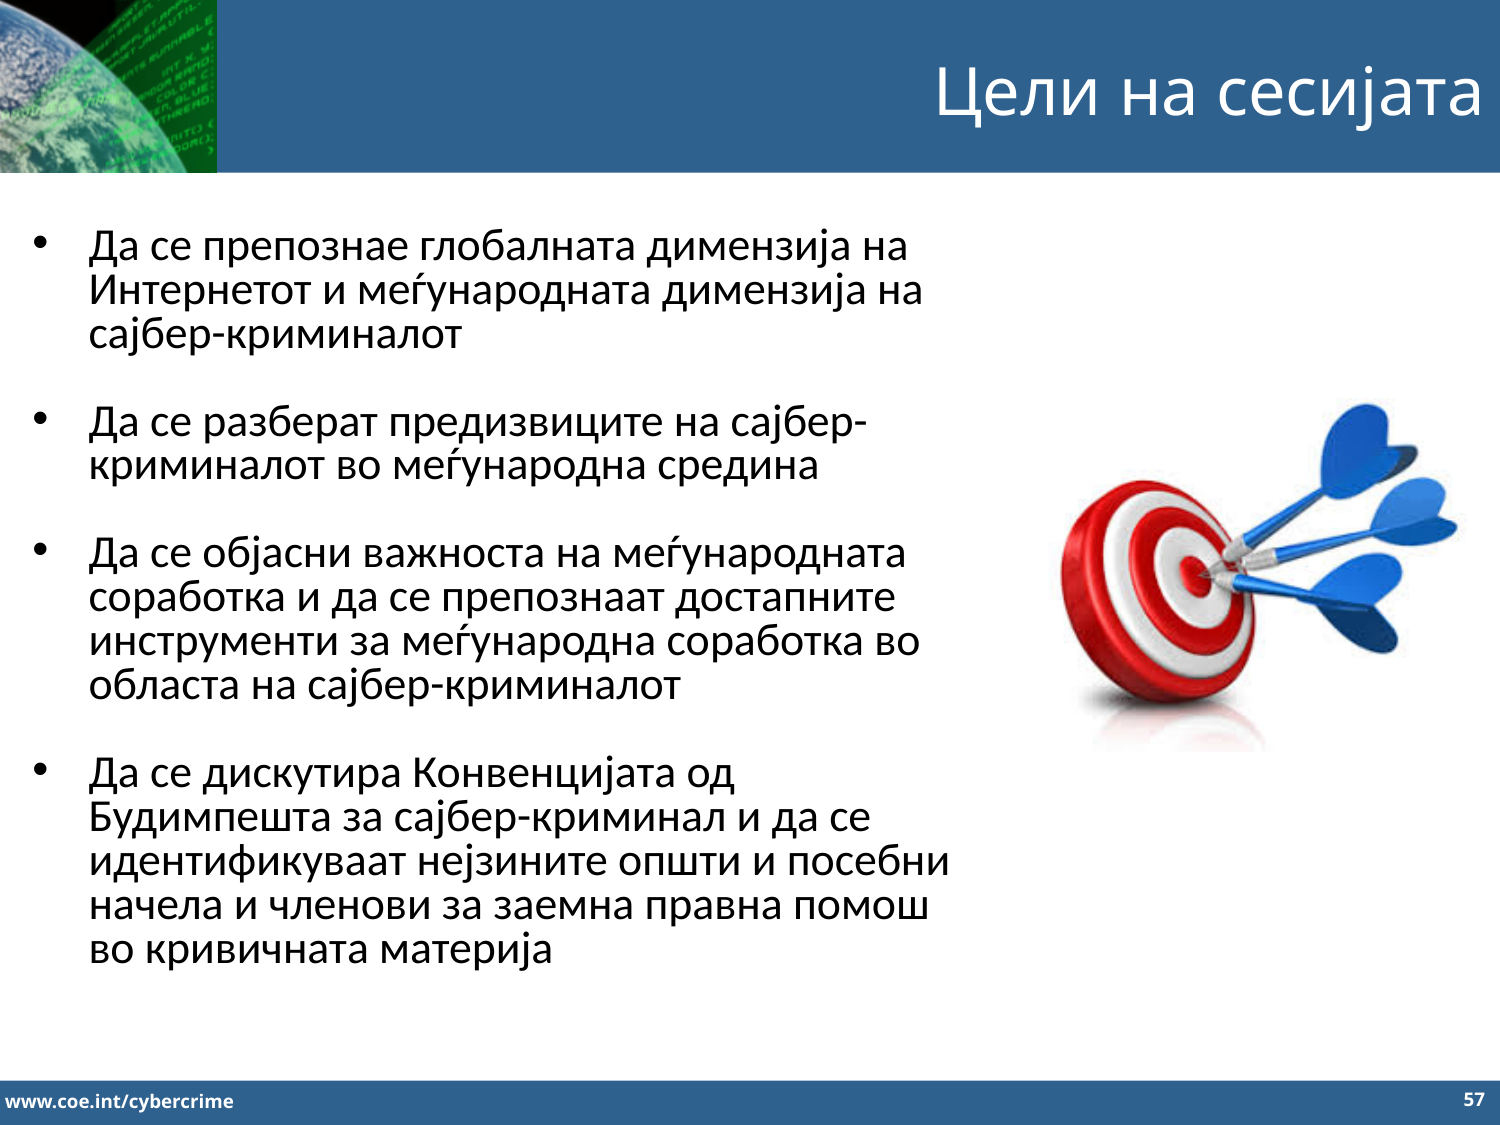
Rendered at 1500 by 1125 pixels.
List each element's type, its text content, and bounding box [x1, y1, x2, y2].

slide_number 57 [1162, 1080, 1500, 1125]
picture [0, 1, 217, 173]
text_box Да се препознае глобалната димензија на Интернетот и меѓународната димензија на сајбер-криминалот Да се разберат предизвиците на сајбер-криминалот во меѓународна средина Да се објасни важноста на меѓународната соработка и да се препознаат достапните инструменти за меѓународна соработка во областа на сајбер-криминалот Да се дискутира Конвенцијата од Будимпешта за сајбер-криминал и да се идентификуваат нејзините општи и посебни начела и членови за заемна правна помош во кривичната материја [17, 217, 976, 980]
picture [1021, 398, 1483, 752]
text_box Цели на сесијата [229, 12, 1500, 166]
